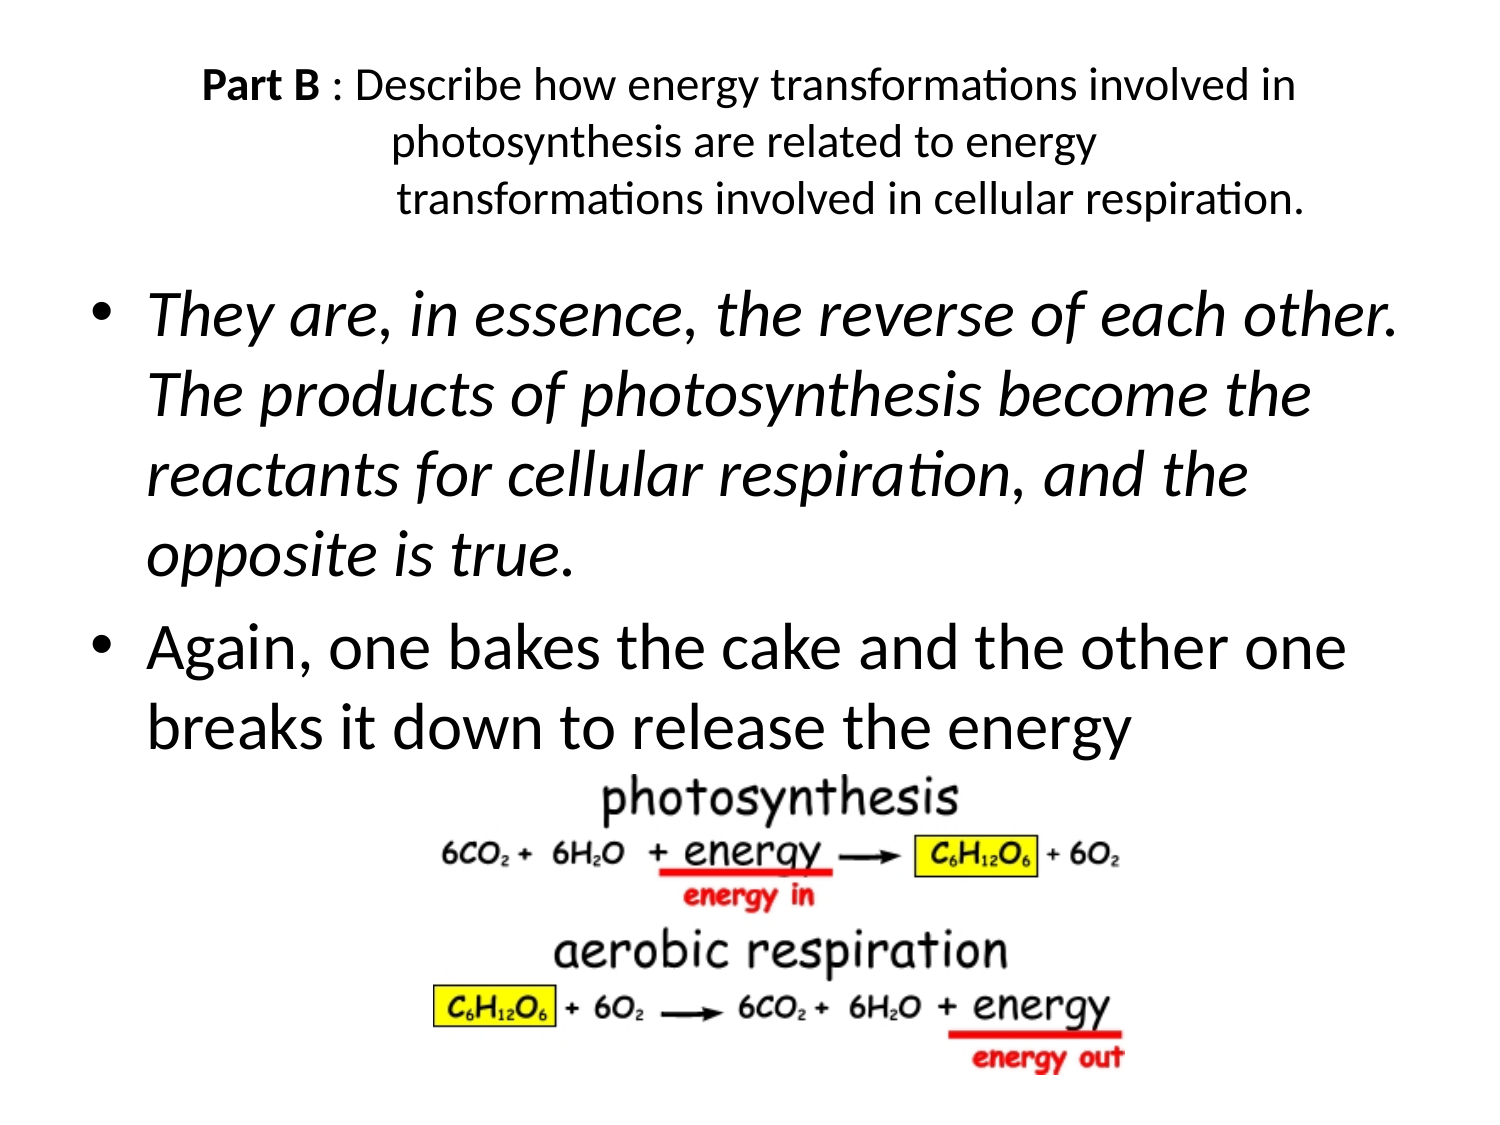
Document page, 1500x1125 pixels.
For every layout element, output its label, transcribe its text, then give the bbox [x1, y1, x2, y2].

title Part B : Describe how energy transformations involved in photosynthesis are related to energy transformations involved in cellular respiration. [75, 45, 1425, 233]
picture [433, 774, 1126, 1076]
list They are, in essence, the reverse of each other. The products of photosynthesis become the reactants for cellular respiration, and the opposite is true. Again, one bakes the cake and the other one breaks it down to release the energy [75, 262, 1425, 1005]
